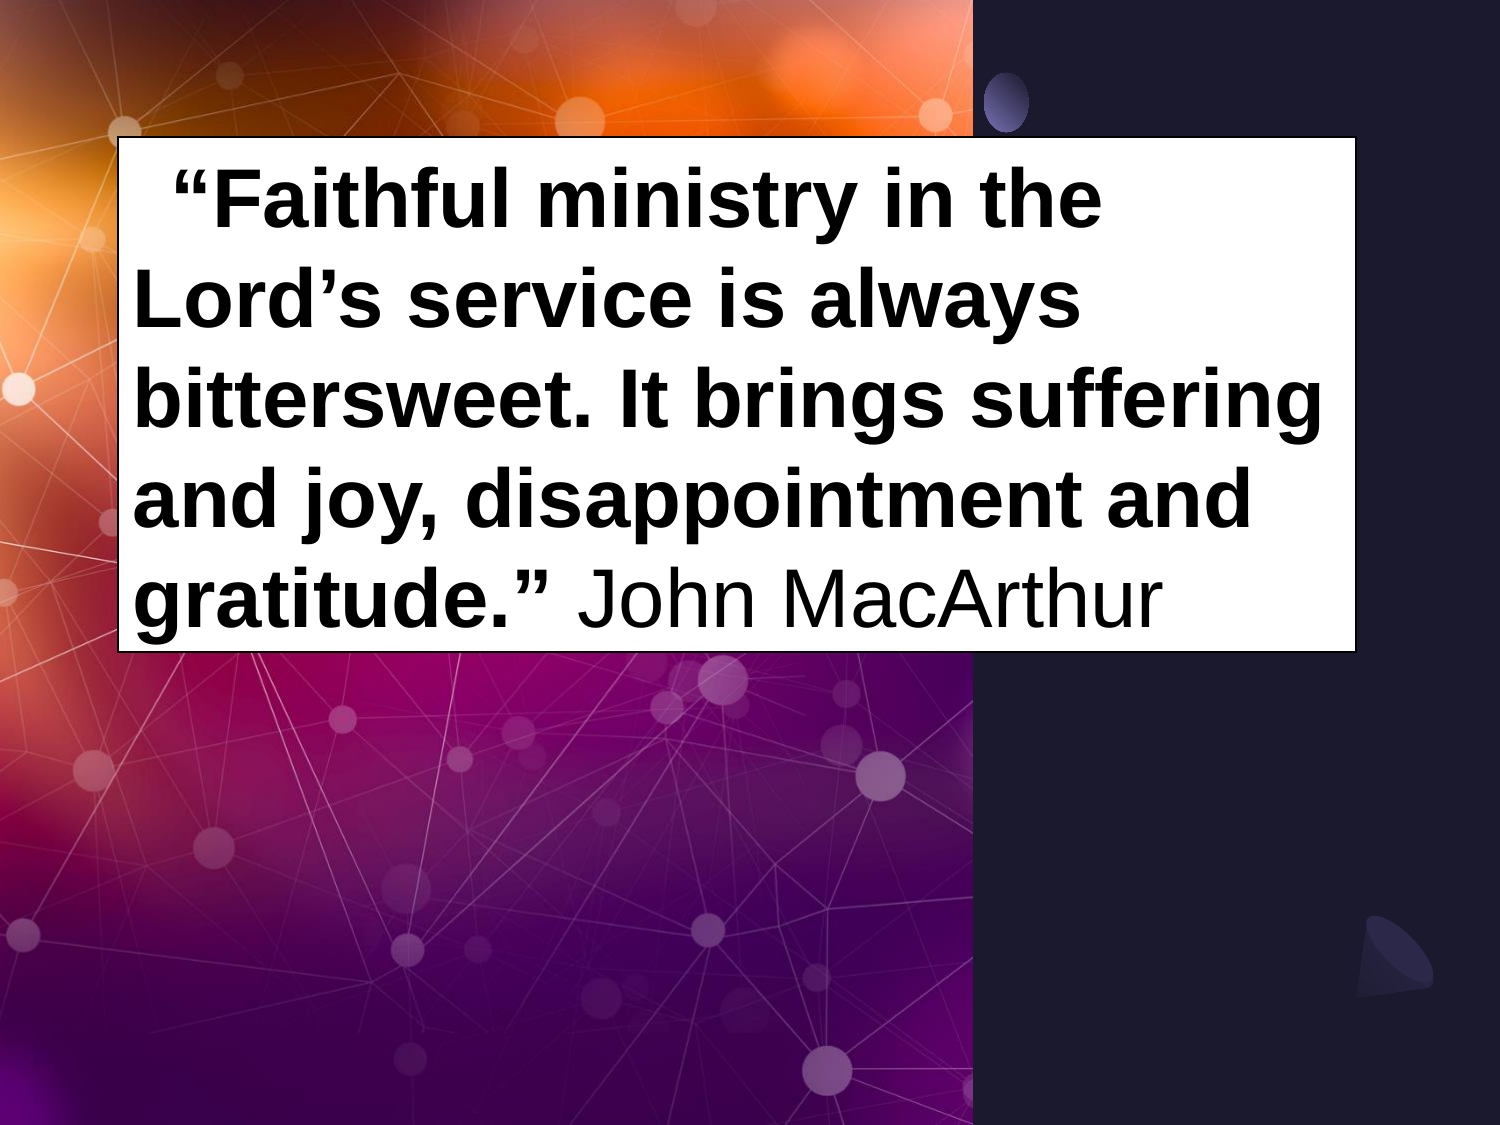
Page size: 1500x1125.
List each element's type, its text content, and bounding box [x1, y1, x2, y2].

text_box “Faithful ministry in the Lord’s service is always bittersweet. It brings suffering and joy, disappointment and gratitude.” John MacArthur [973, 136, 1357, 653]
picture [0, 0, 973, 1125]
